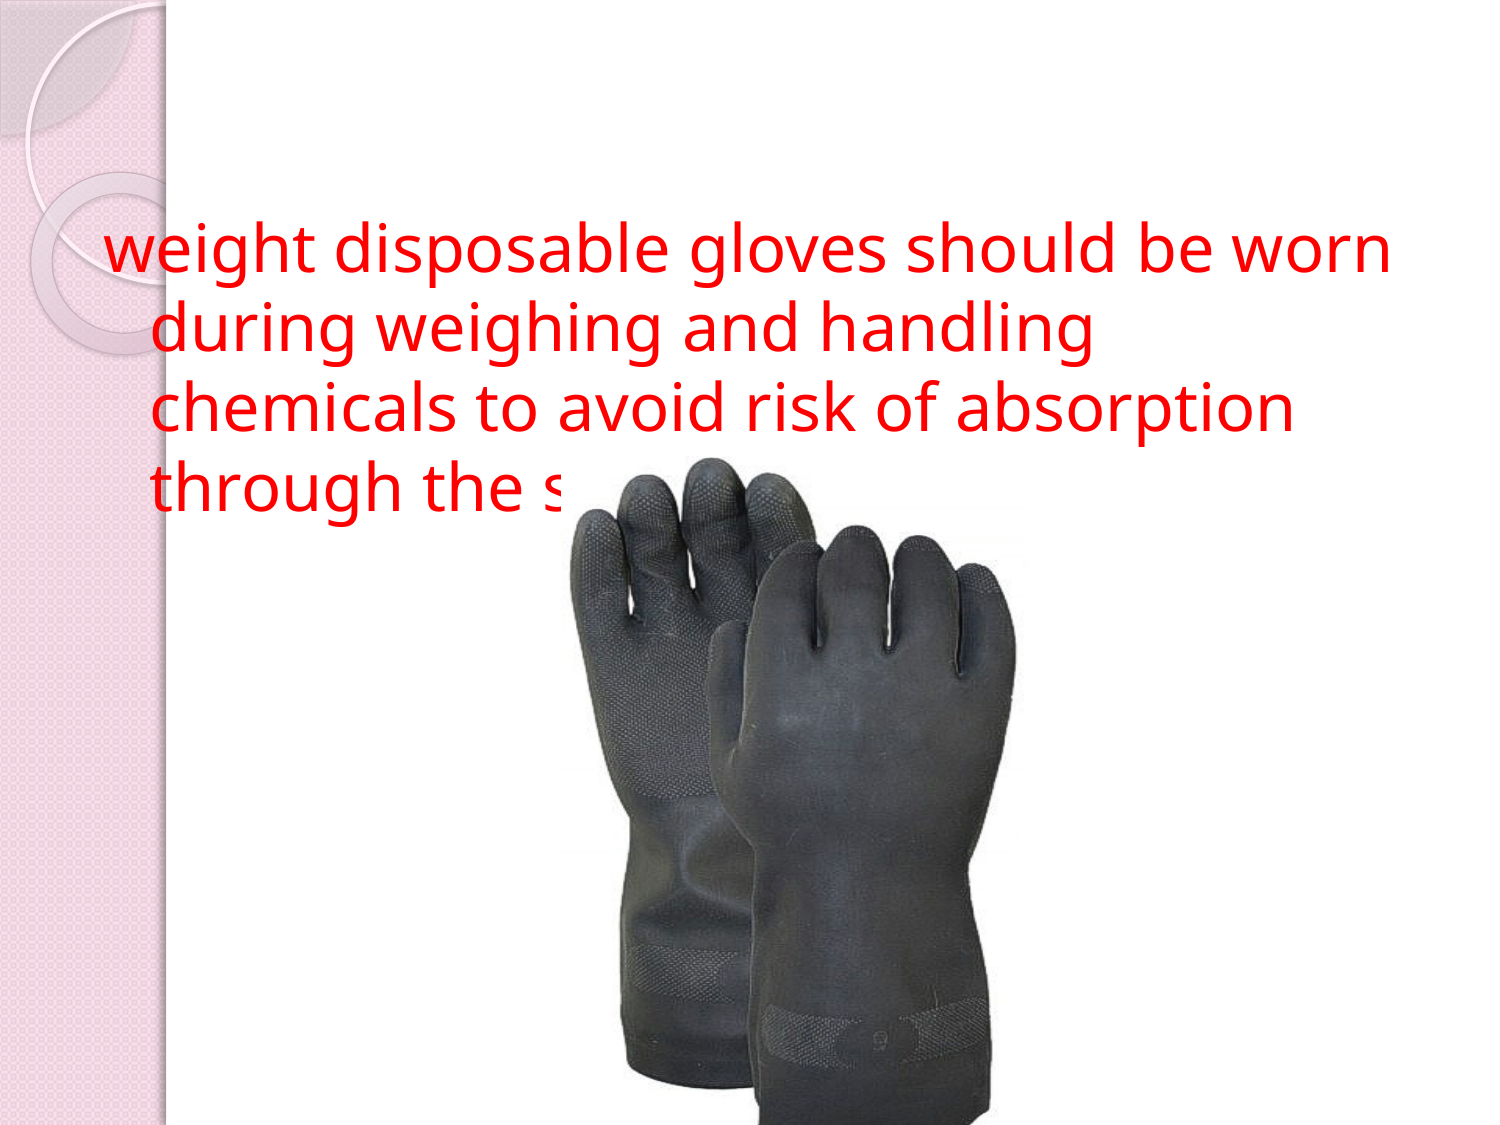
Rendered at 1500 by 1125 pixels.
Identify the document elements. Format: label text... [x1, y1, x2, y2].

picture [560, 455, 1030, 1125]
list weight disposable gloves should be worn during weighing and handling chemicals to avoid risk of absorption through the skin. [75, 105, 1425, 1035]
